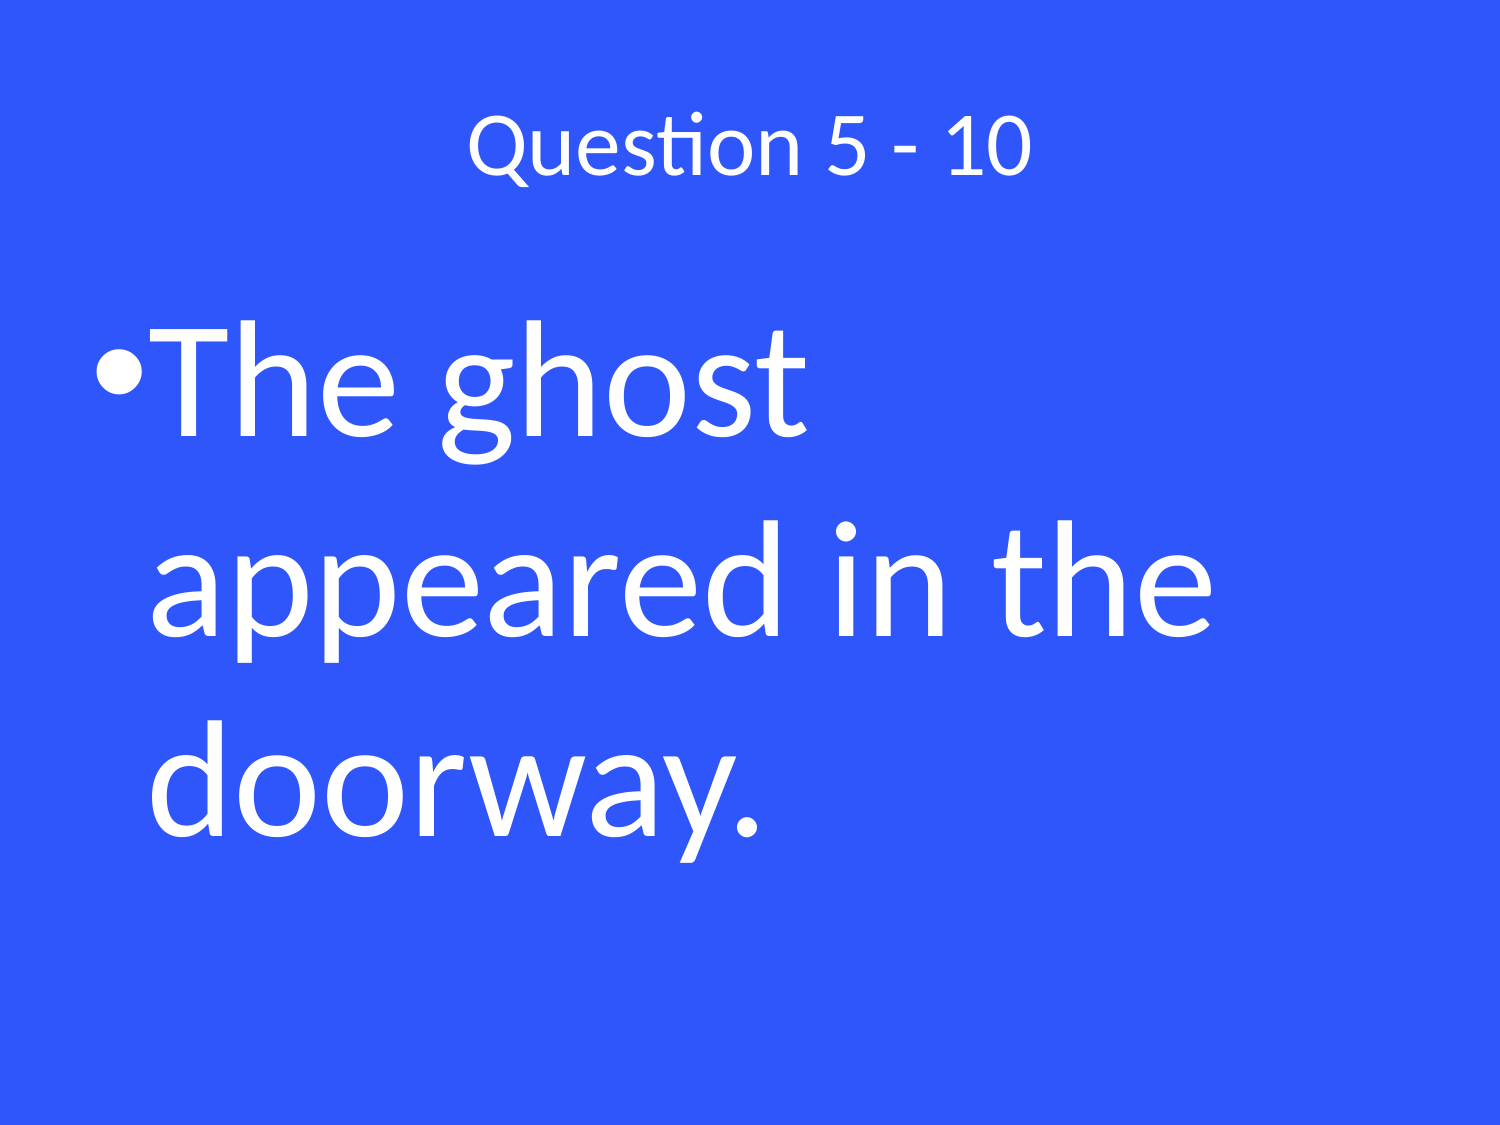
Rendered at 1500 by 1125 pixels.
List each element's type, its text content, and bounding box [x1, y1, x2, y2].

list The ghost appeared in the doorway. [75, 262, 1425, 1005]
title Question 5 - 10 [75, 45, 1425, 233]
